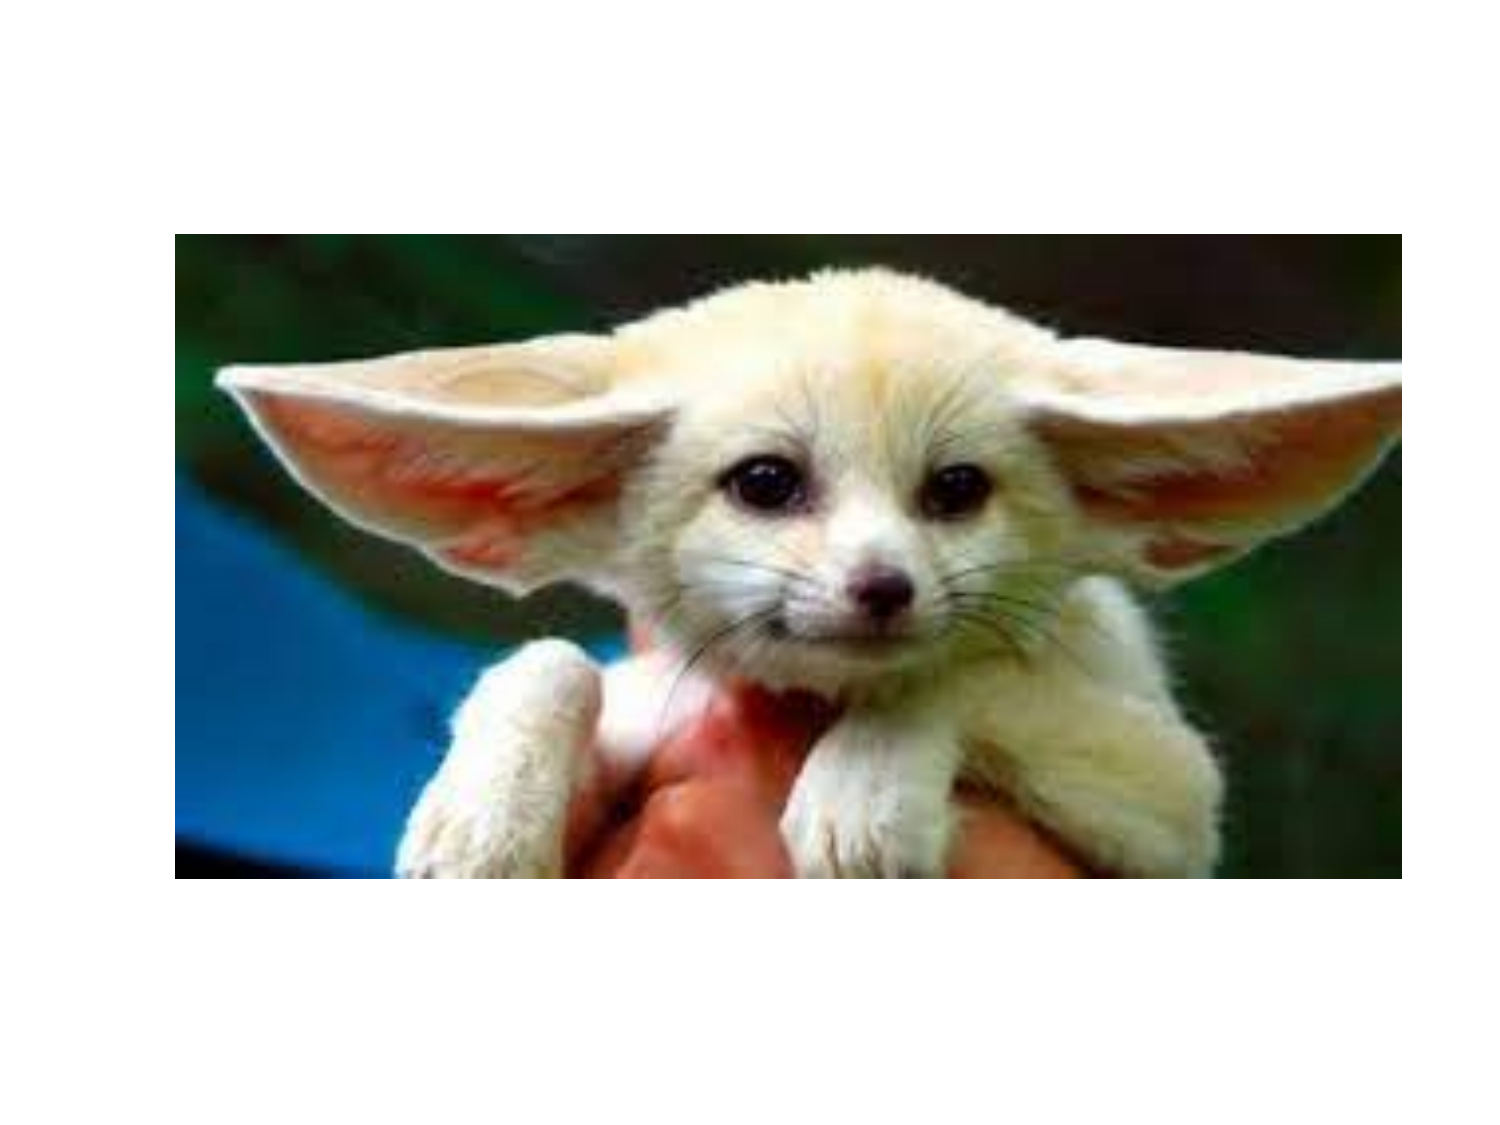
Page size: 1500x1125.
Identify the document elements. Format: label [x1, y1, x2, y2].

list [175, 234, 1402, 880]
